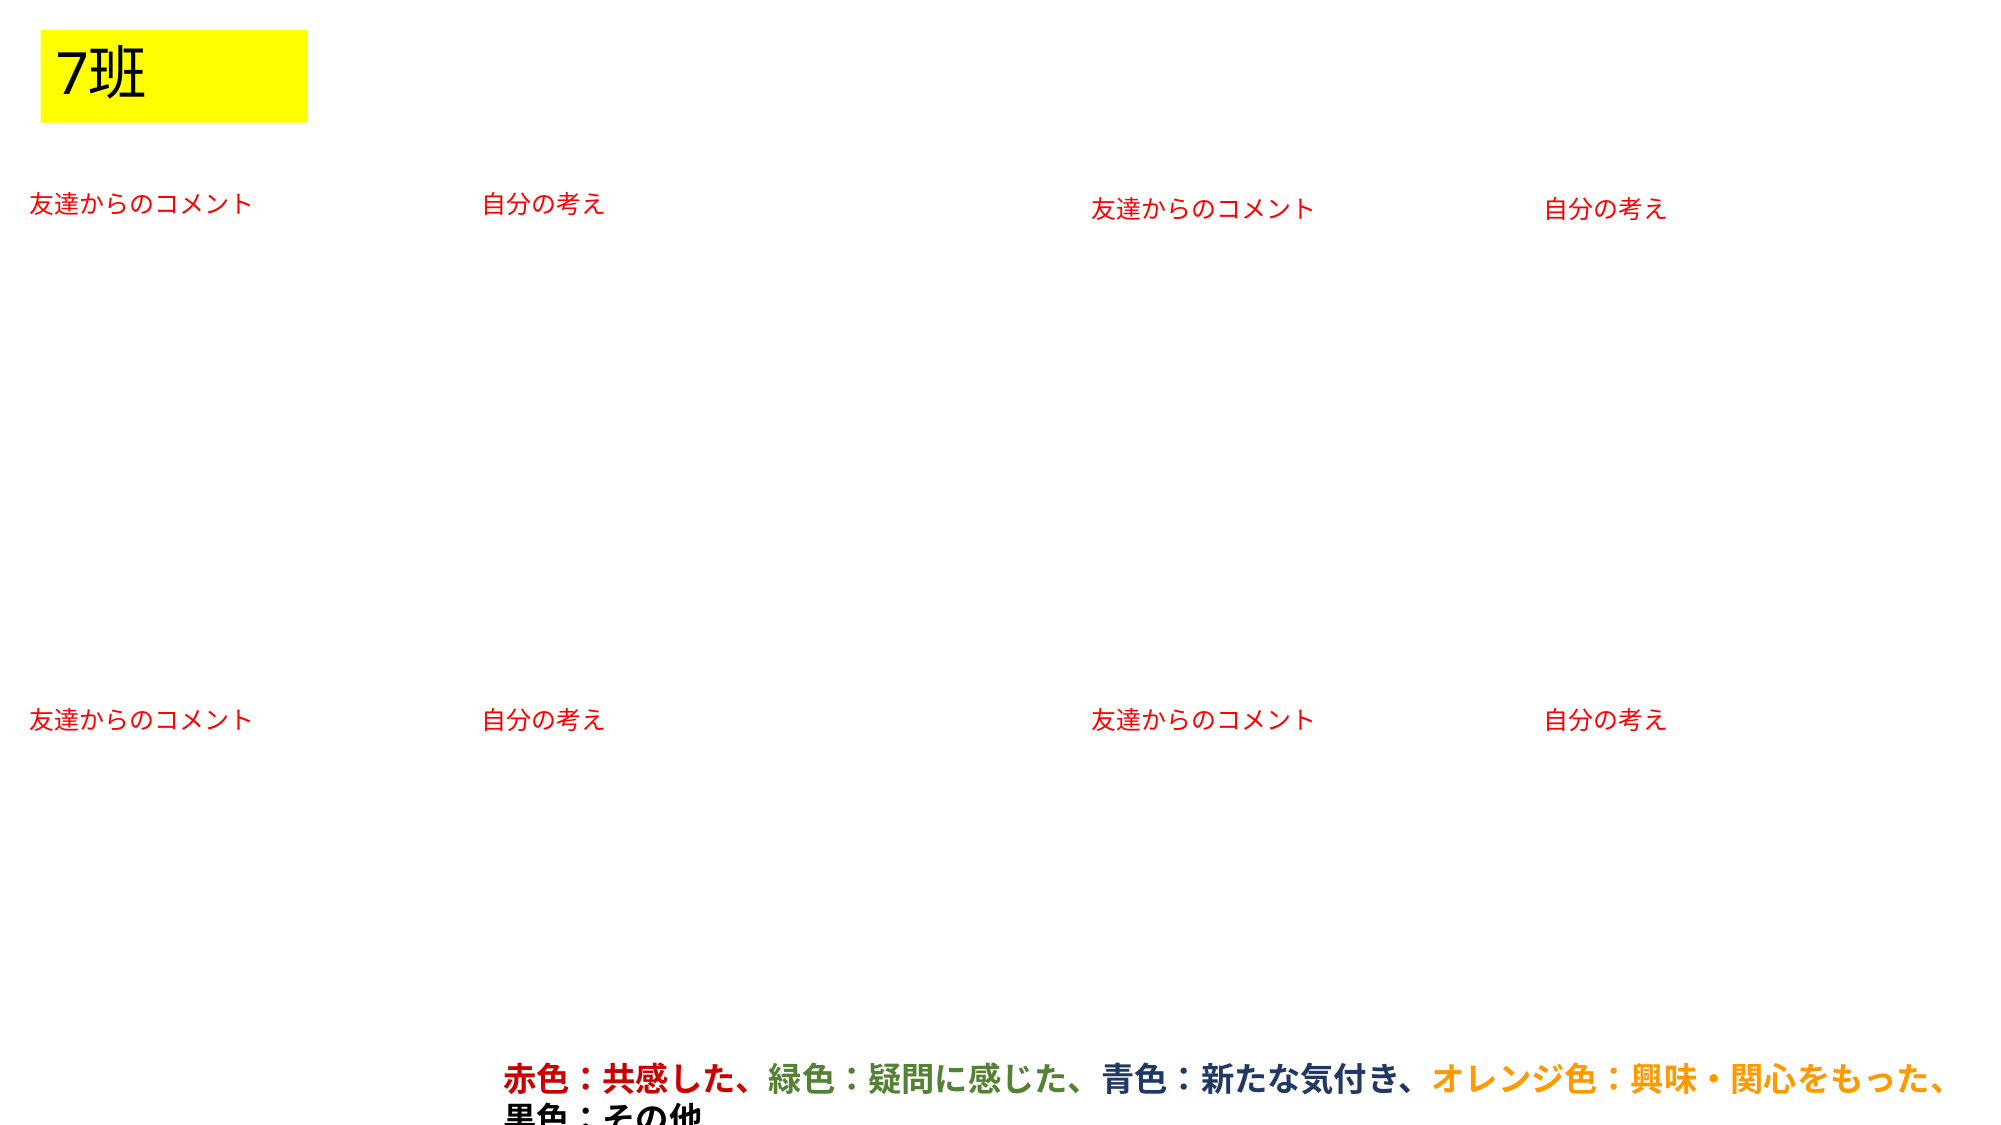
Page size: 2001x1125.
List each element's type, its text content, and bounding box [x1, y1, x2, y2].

list 7班 [40, 30, 308, 123]
